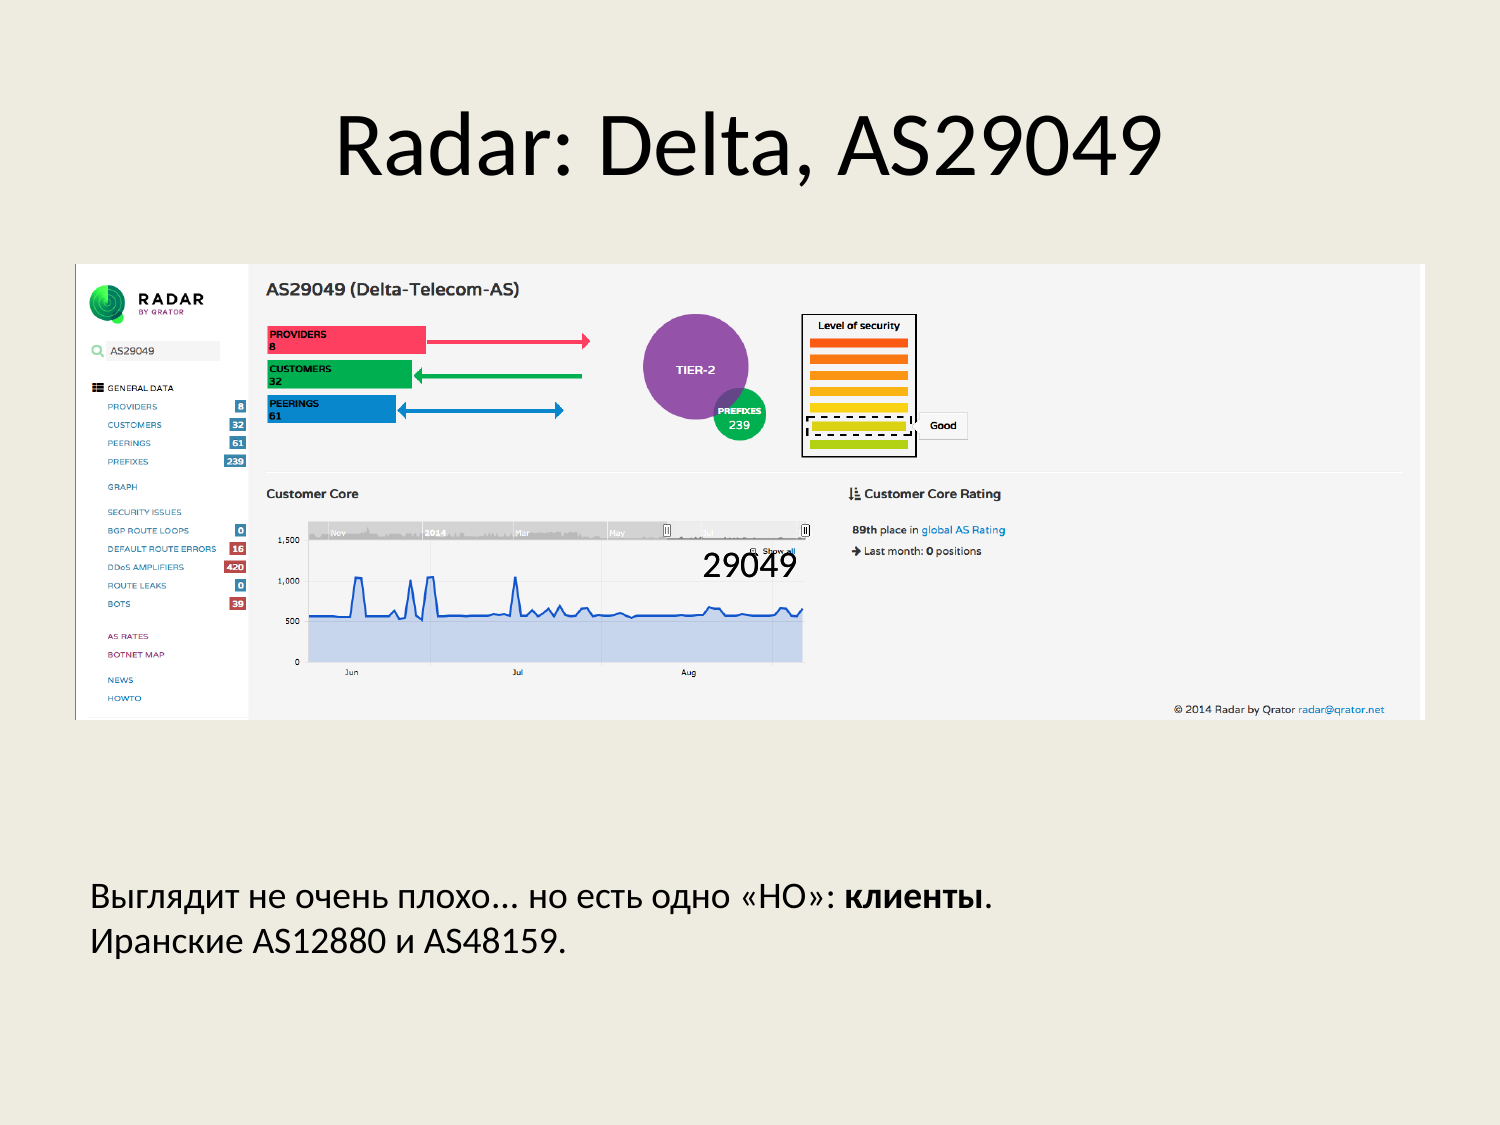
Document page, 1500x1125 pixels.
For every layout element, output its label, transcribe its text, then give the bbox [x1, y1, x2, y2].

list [74, 120, 1426, 864]
title Radar: Delta, AS29049 [75, 45, 1425, 120]
text_box Выглядит не очень плохо... но есть одно «НО»: клиенты. Иранские AS12880 и AS48159. [75, 871, 1009, 969]
